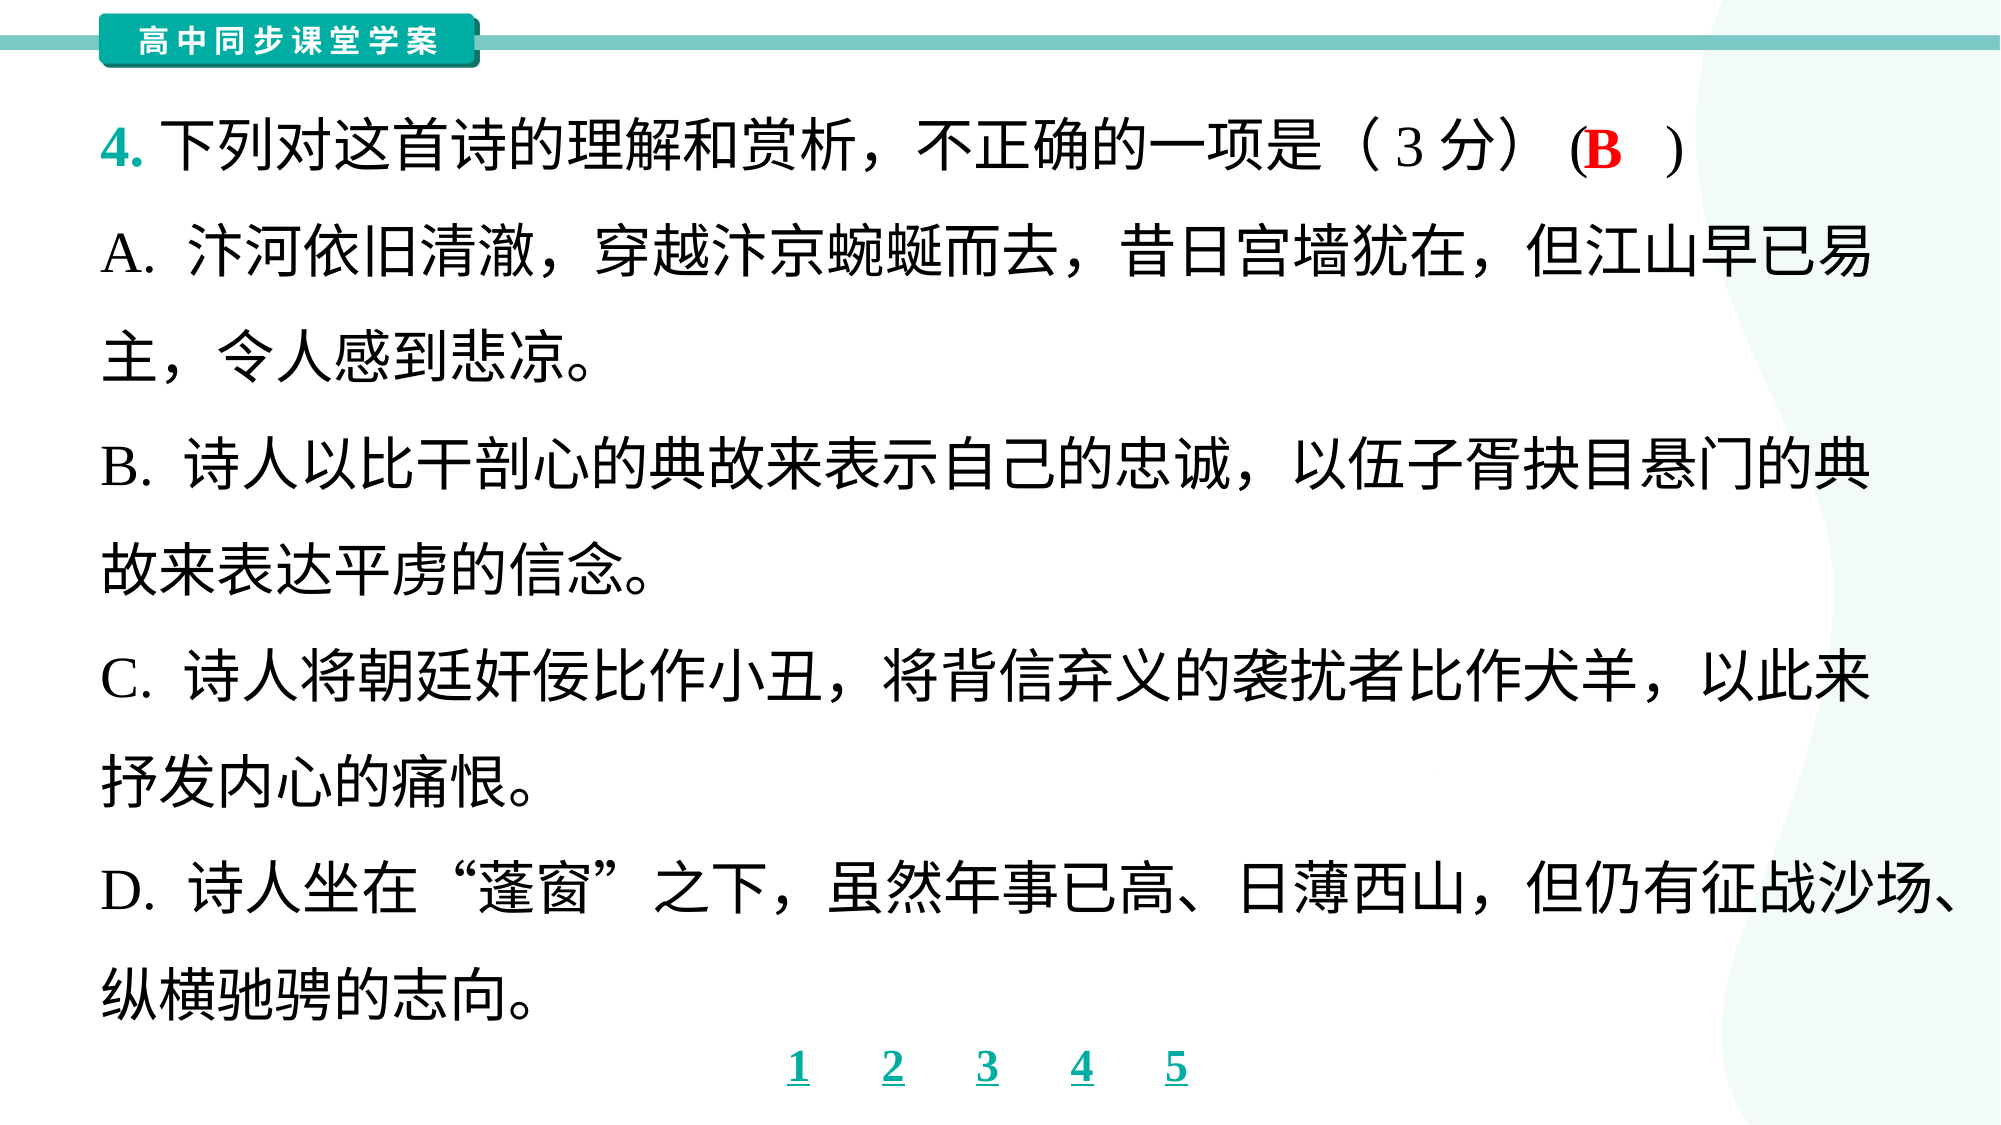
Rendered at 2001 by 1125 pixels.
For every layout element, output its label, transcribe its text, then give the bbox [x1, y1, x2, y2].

text_box A. 汴河依旧清澈，穿越汴京蜿蜒而去，昔日宫墙犹在，但江山早已易 主，令人感到悲凉。 B. 诗人以比干剖心的典故来表示自己的忠诚，以伍子胥抉目悬门的典 故来表达平虏的信念。 C. 诗人将朝廷奸佞比作小丑，将背信弃义的袭扰者比作犬羊，以此来 抒发内心的痛恨。 D. 诗人坐在“蓬窗”之下，虽然年事已高、日薄西山，但仍有征战沙场、 纵横驰骋的志向。 [100, 177, 1899, 1028]
picture [0, 0, 2000, 1125]
text_box 4.下列对这首诗的理解和赏析，不正确的一项是（3分）( ) [100, 76, 1562, 177]
text_box 4.下列对这首诗的理解和赏析，不正确的一项是（3分）( ) [1644, 76, 1899, 177]
text_box B [1562, 76, 1644, 177]
